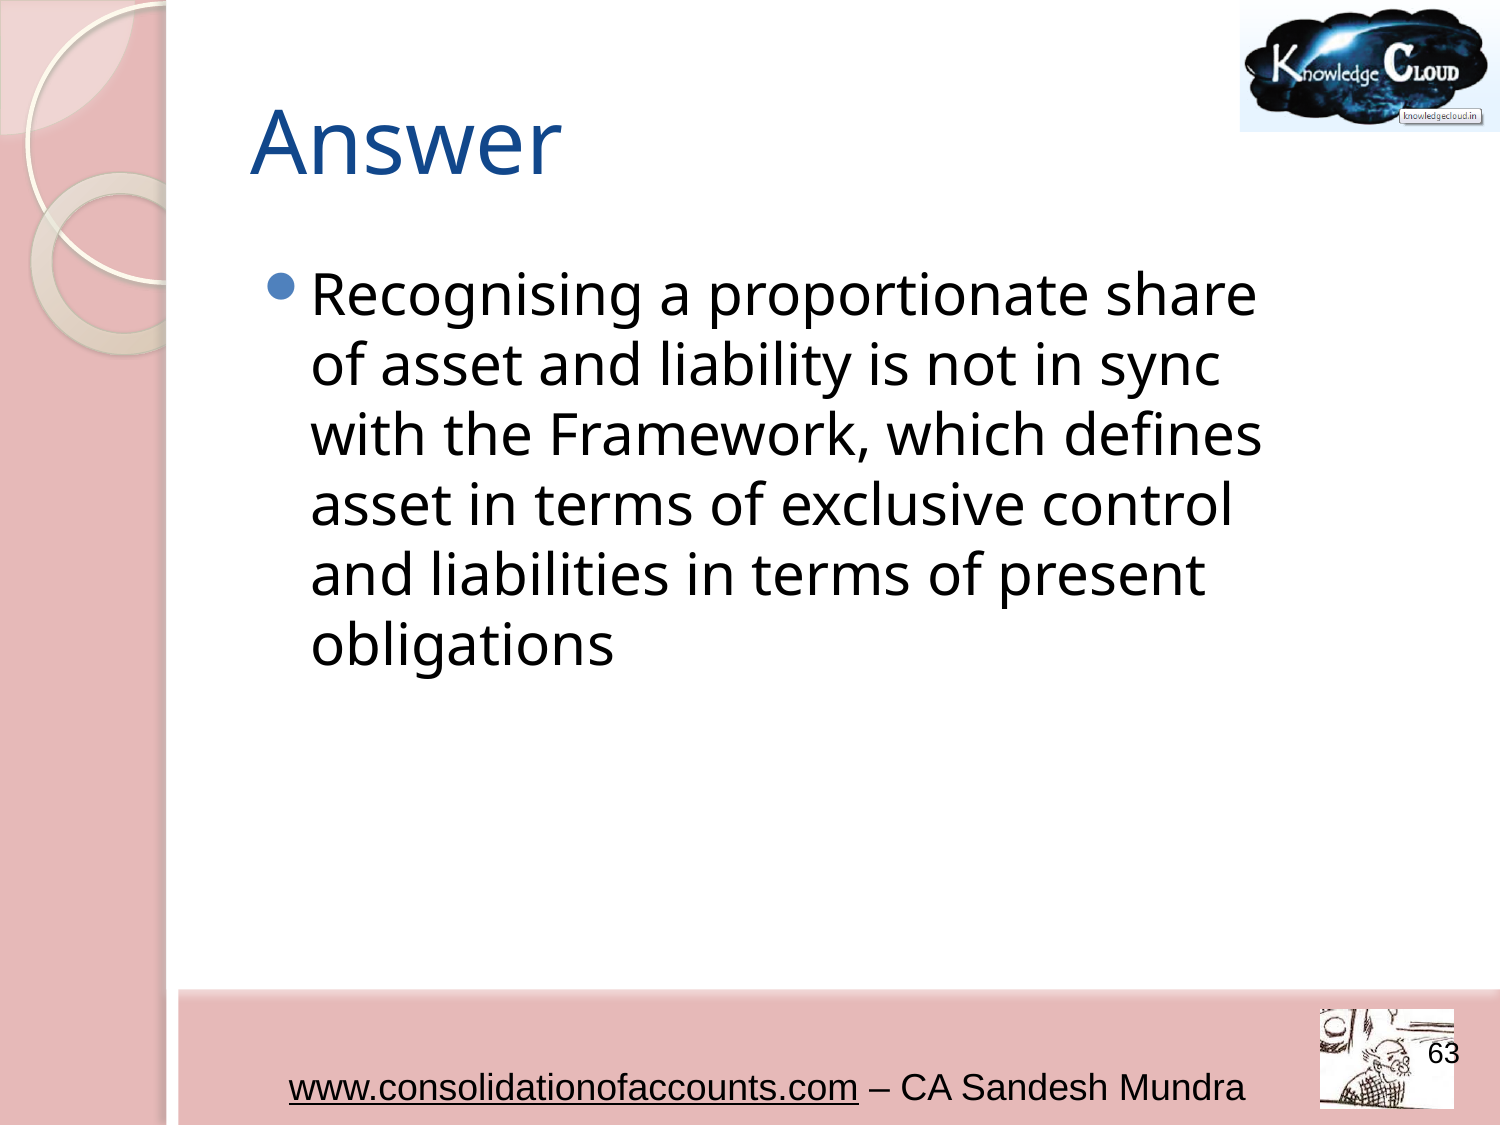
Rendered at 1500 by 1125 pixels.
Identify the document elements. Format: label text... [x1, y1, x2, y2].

list Recognising a proportionate share of asset and liability is not in sync with the Framework, which defines asset in terms of exclusive control and liabilities in terms of present obligations [235, 249, 1325, 1015]
picture [1320, 1009, 1454, 1109]
title Answer [235, 45, 1466, 233]
picture [1239, 0, 1500, 132]
slide_number 63 [1413, 1034, 1488, 1113]
